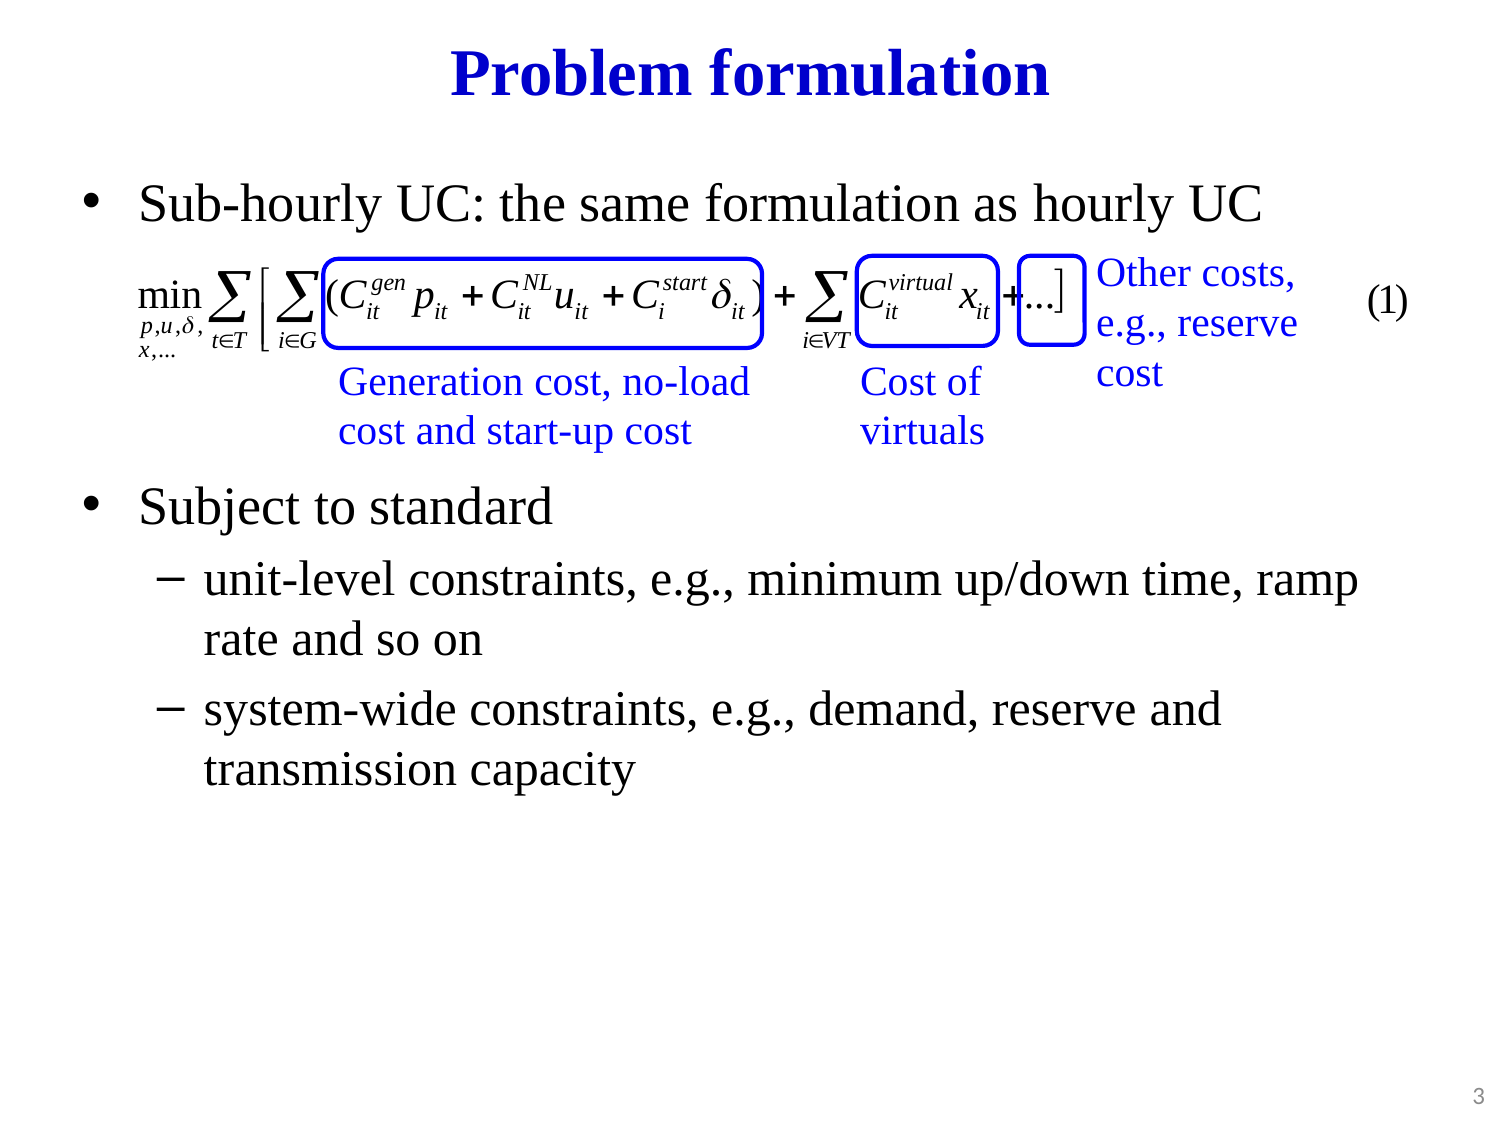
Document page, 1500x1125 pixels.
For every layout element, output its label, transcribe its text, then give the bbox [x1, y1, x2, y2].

list Sub-hourly UC: the same formulation as hourly UC Subject to standard unit-level constraints, e.g., minimum up/down time, ramp rate and so on system-wide constraints, e.g., demand, reserve and transmission capacity [66, 159, 1440, 1002]
title Problem formulation [75, 16, 1426, 121]
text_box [133, 237, 1413, 463]
slide_number 3 [1149, 1065, 1500, 1125]
